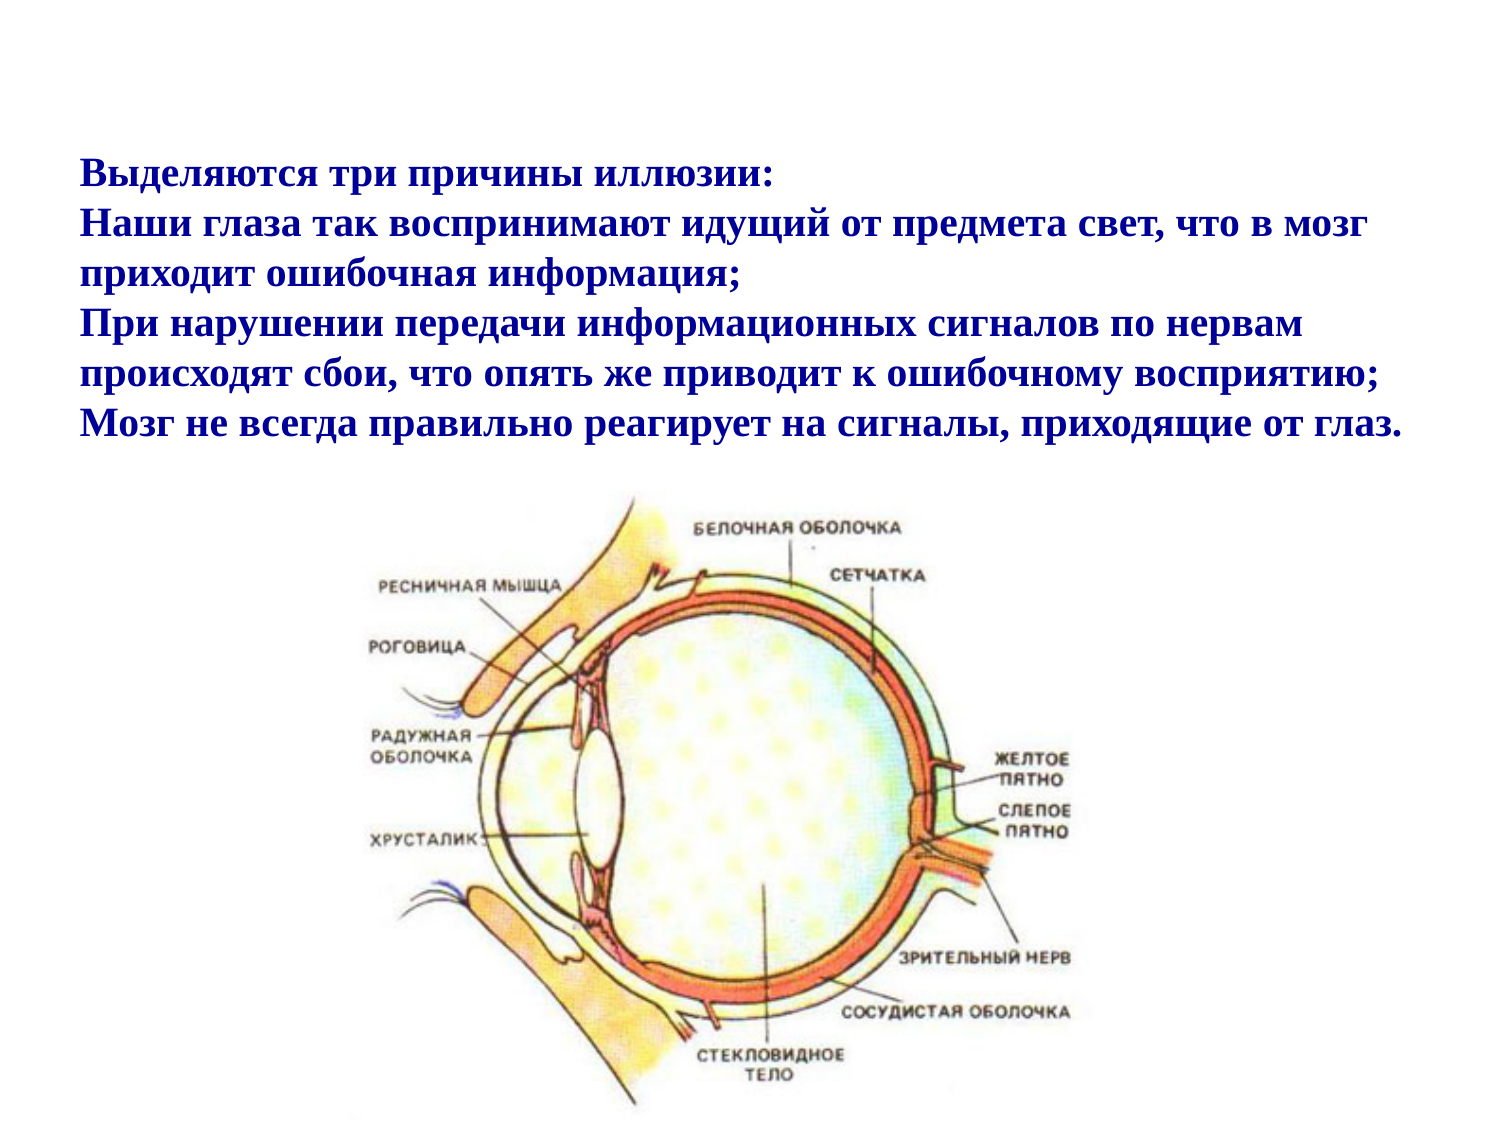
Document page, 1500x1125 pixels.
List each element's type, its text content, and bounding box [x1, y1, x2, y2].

picture [348, 491, 1105, 1122]
text_box Выделяются три причины иллюзии: Наши глаза так воспринимают идущий от предмета свет, что в мозг приходит ошибочная информация; При нарушении передачи информационных сигналов по нервам происходят сбои, что опять же приводит к ошибочному восприятию; Мозг не всегда правильно реагирует на сигналы, приходящие от глаз. [64, 137, 1424, 453]
